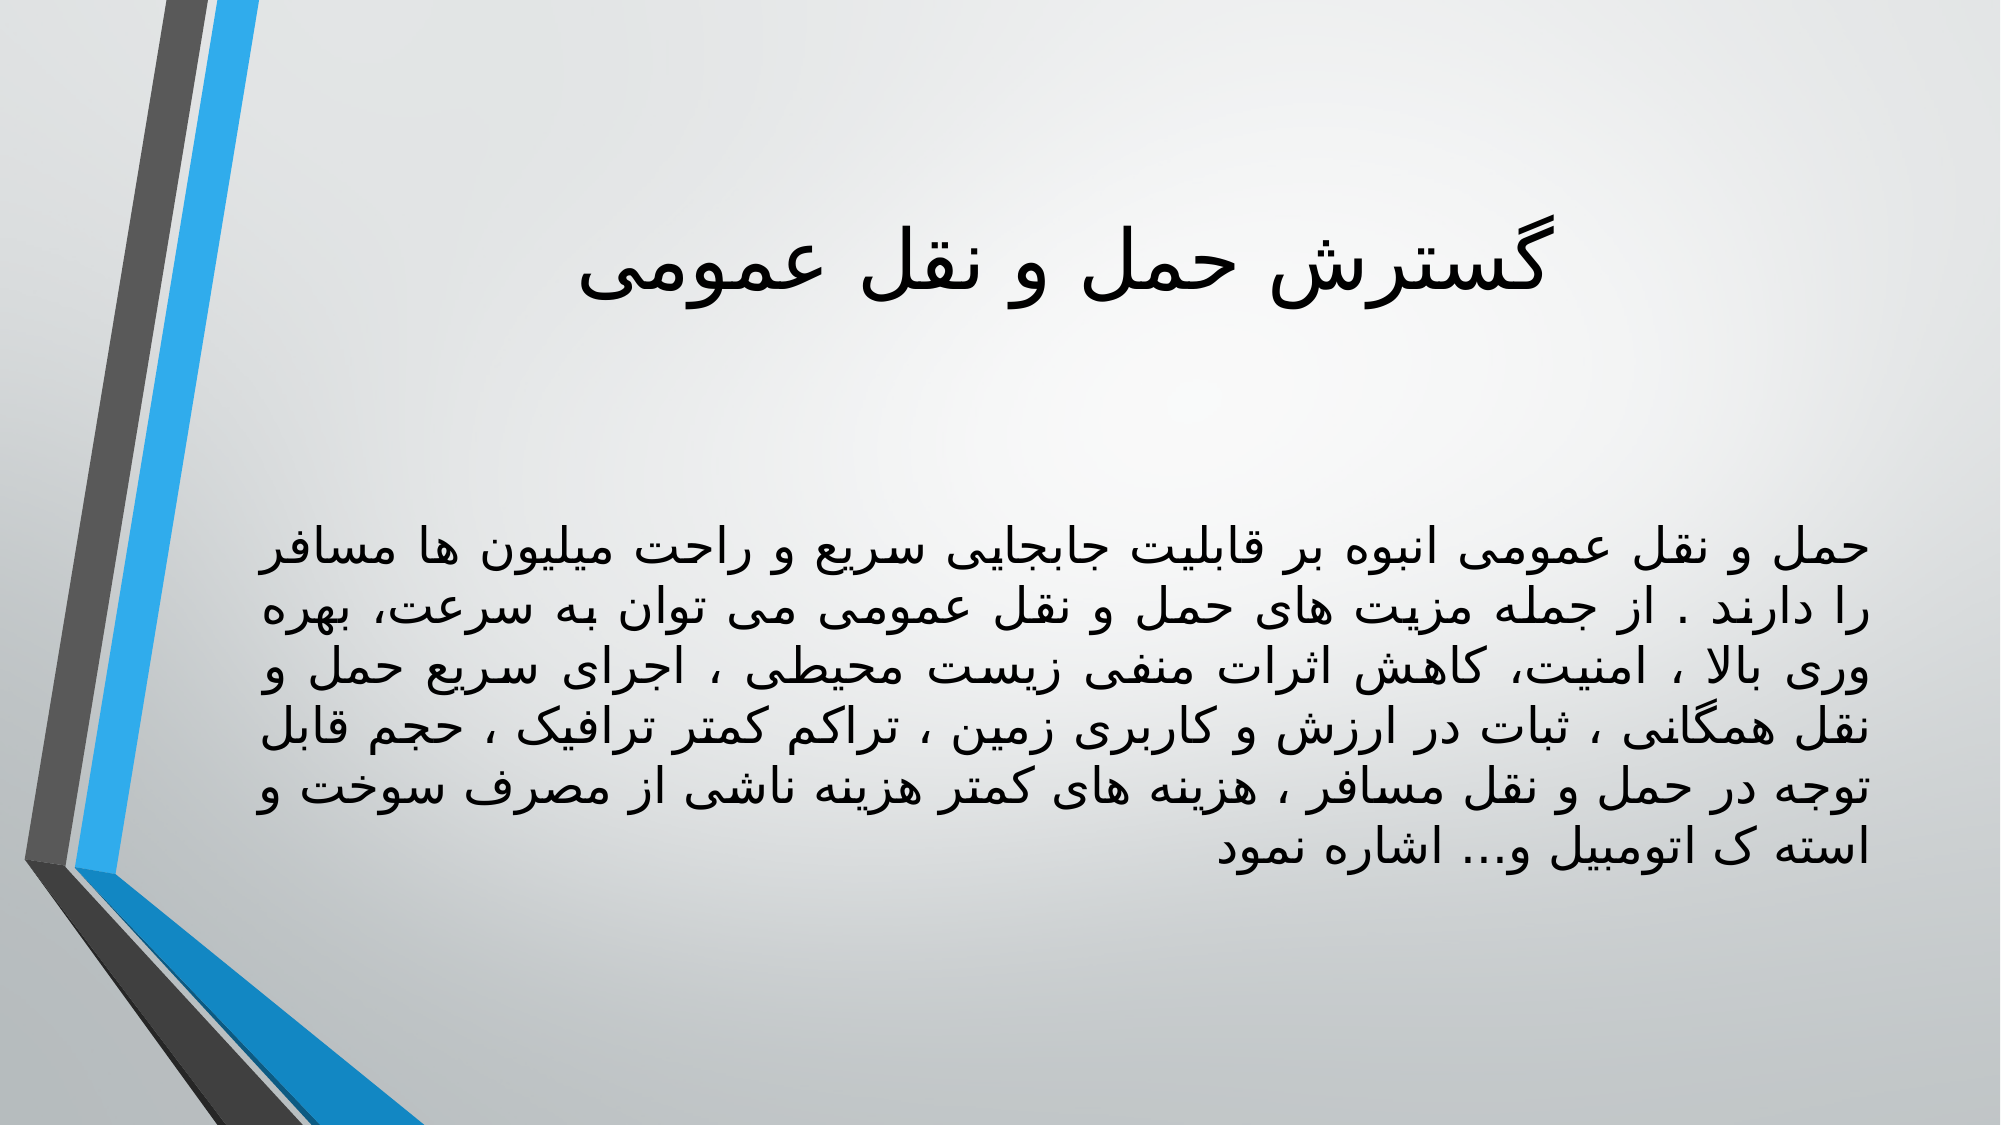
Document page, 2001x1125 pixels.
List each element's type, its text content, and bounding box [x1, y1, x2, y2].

title گسترش حمل و نقل عمومی [243, 112, 1887, 400]
list حمل و نقل عمومی انبوه بر قابلیت جابجایی سریع و راحت میلیون ها مسافر را دارند . از جمله مزیت های حمل و نقل عمومی می توان به سرعت، بهره وری بالا ، امنیت، کاهش اثرات منفی زیست محیطی ، اجرای سریع حمل و نقل همگانی ، ثبات در ارزش و کاربری زمین ، تراکم کمتر ترافیک ، حجم قابل توجه در حمل و نقل مسافر ، هزینه های کمتر هزینه ناشی از مصرف سوخت و استه ک اتومبیل و... اشاره نمود [243, 437, 1887, 950]
